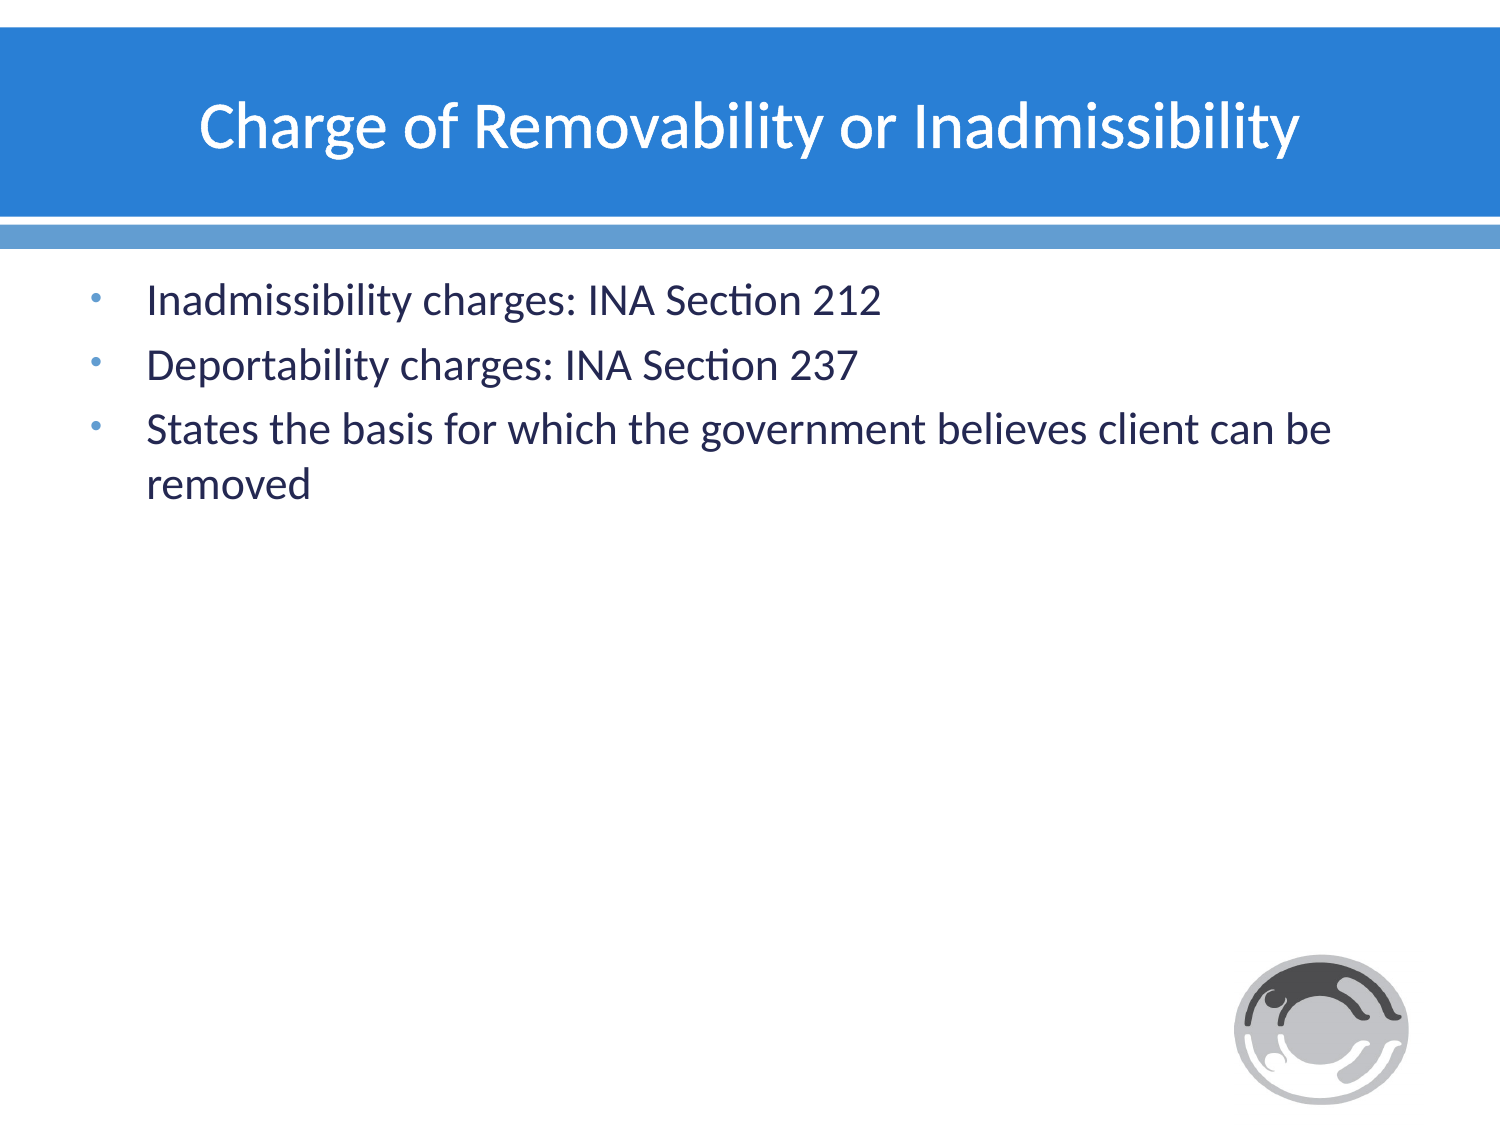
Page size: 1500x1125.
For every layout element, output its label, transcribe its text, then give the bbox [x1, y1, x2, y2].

list Inadmissibility charges: INA Section 212 Deportability charges: INA Section 237 States the basis for which the government believes client can be removed [75, 262, 1425, 1005]
title Charge of Removability or Inadmissibility [75, 29, 1425, 213]
picture [1234, 1005, 1424, 1125]
